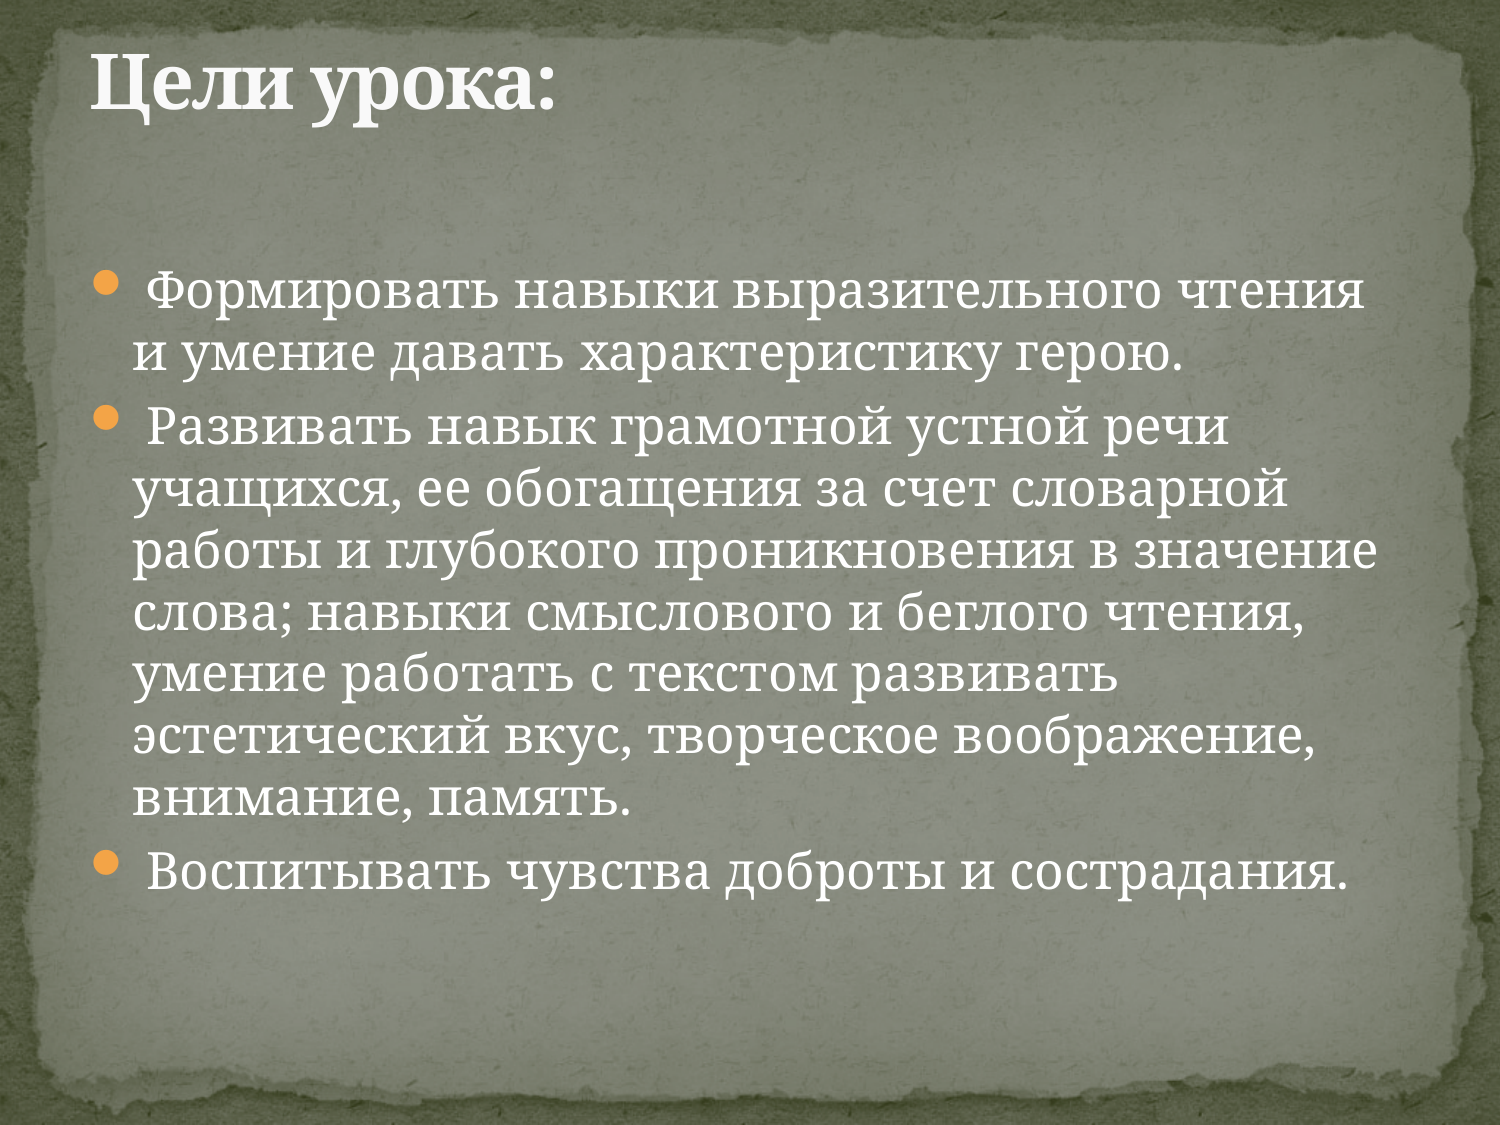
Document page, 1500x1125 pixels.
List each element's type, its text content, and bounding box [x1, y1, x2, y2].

list Формировать навыки выразительного чтения и умение давать характеристику герою. Развивать навык грамотной устной речи учащихся, ее обогащения за счет словарной работы и глубокого проникновения в значение слова; навыки смыслового и беглого чтения, умение работать с текстом развивать эстетический вкус, творческое воображение, внимание, память. Воспитывать чувства доброты и сострадания. [75, 249, 1425, 1000]
title Цели урока: [74, 24, 1425, 225]
